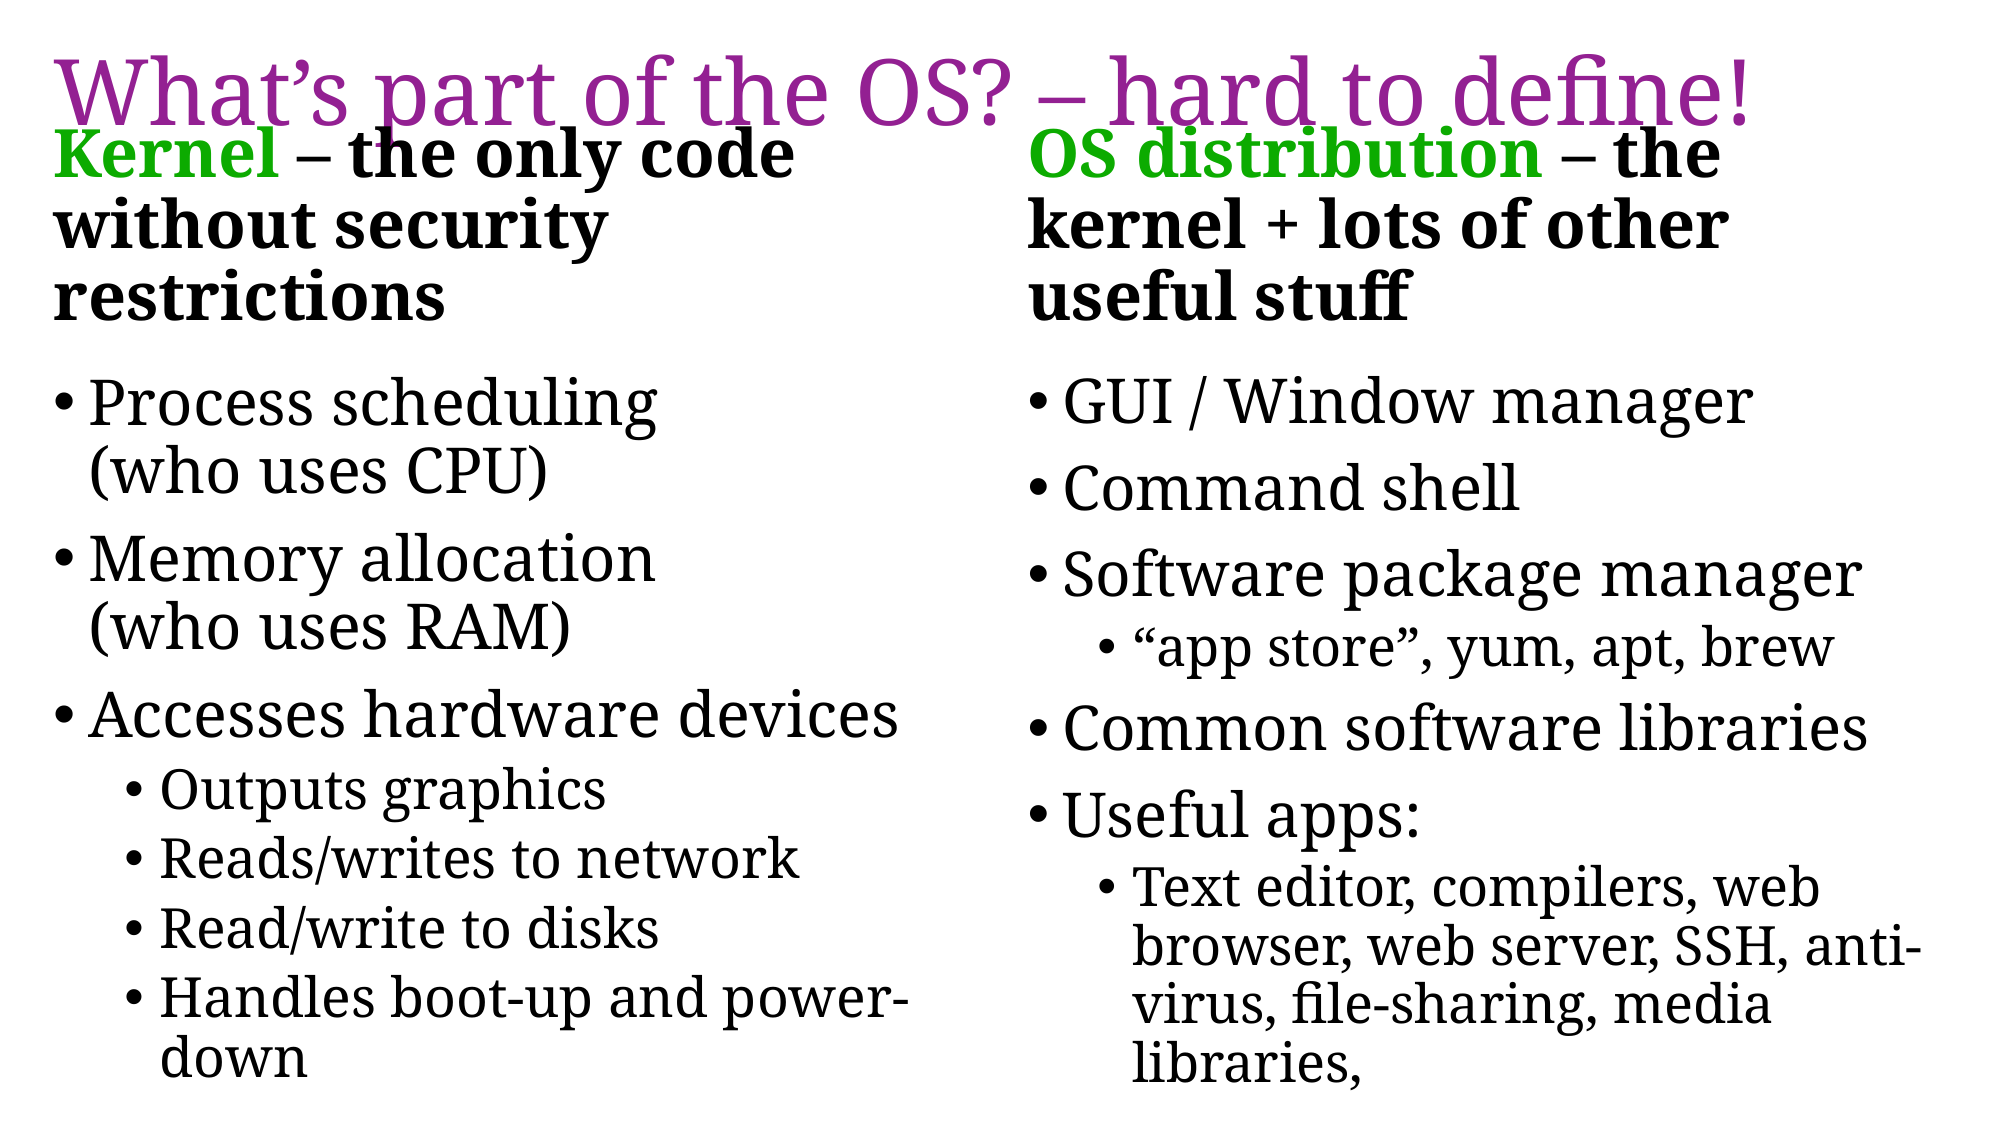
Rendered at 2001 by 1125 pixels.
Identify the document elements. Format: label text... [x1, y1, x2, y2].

list Process scheduling (who uses CPU) Memory allocation (who uses RAM) Accesses hardware devices Outputs graphics Reads/writes to network Read/write to disks Handles boot-up and power-down [38, 362, 984, 1104]
title What’s part of the OS? – hard to define! [38, 22, 1966, 168]
list Kernel – the only code without security restrictions [38, 187, 984, 343]
list OS distribution – the kernel + lots of other useful stuff [1012, 187, 1966, 343]
list GUI / Window manager Command shell Software package manager “app store”, yum, apt, brew Common software libraries Useful apps: Text editor, compilers, web browser, web server, SSH, anti-virus, file-sharing, media libraries, [1012, 362, 1966, 1104]
